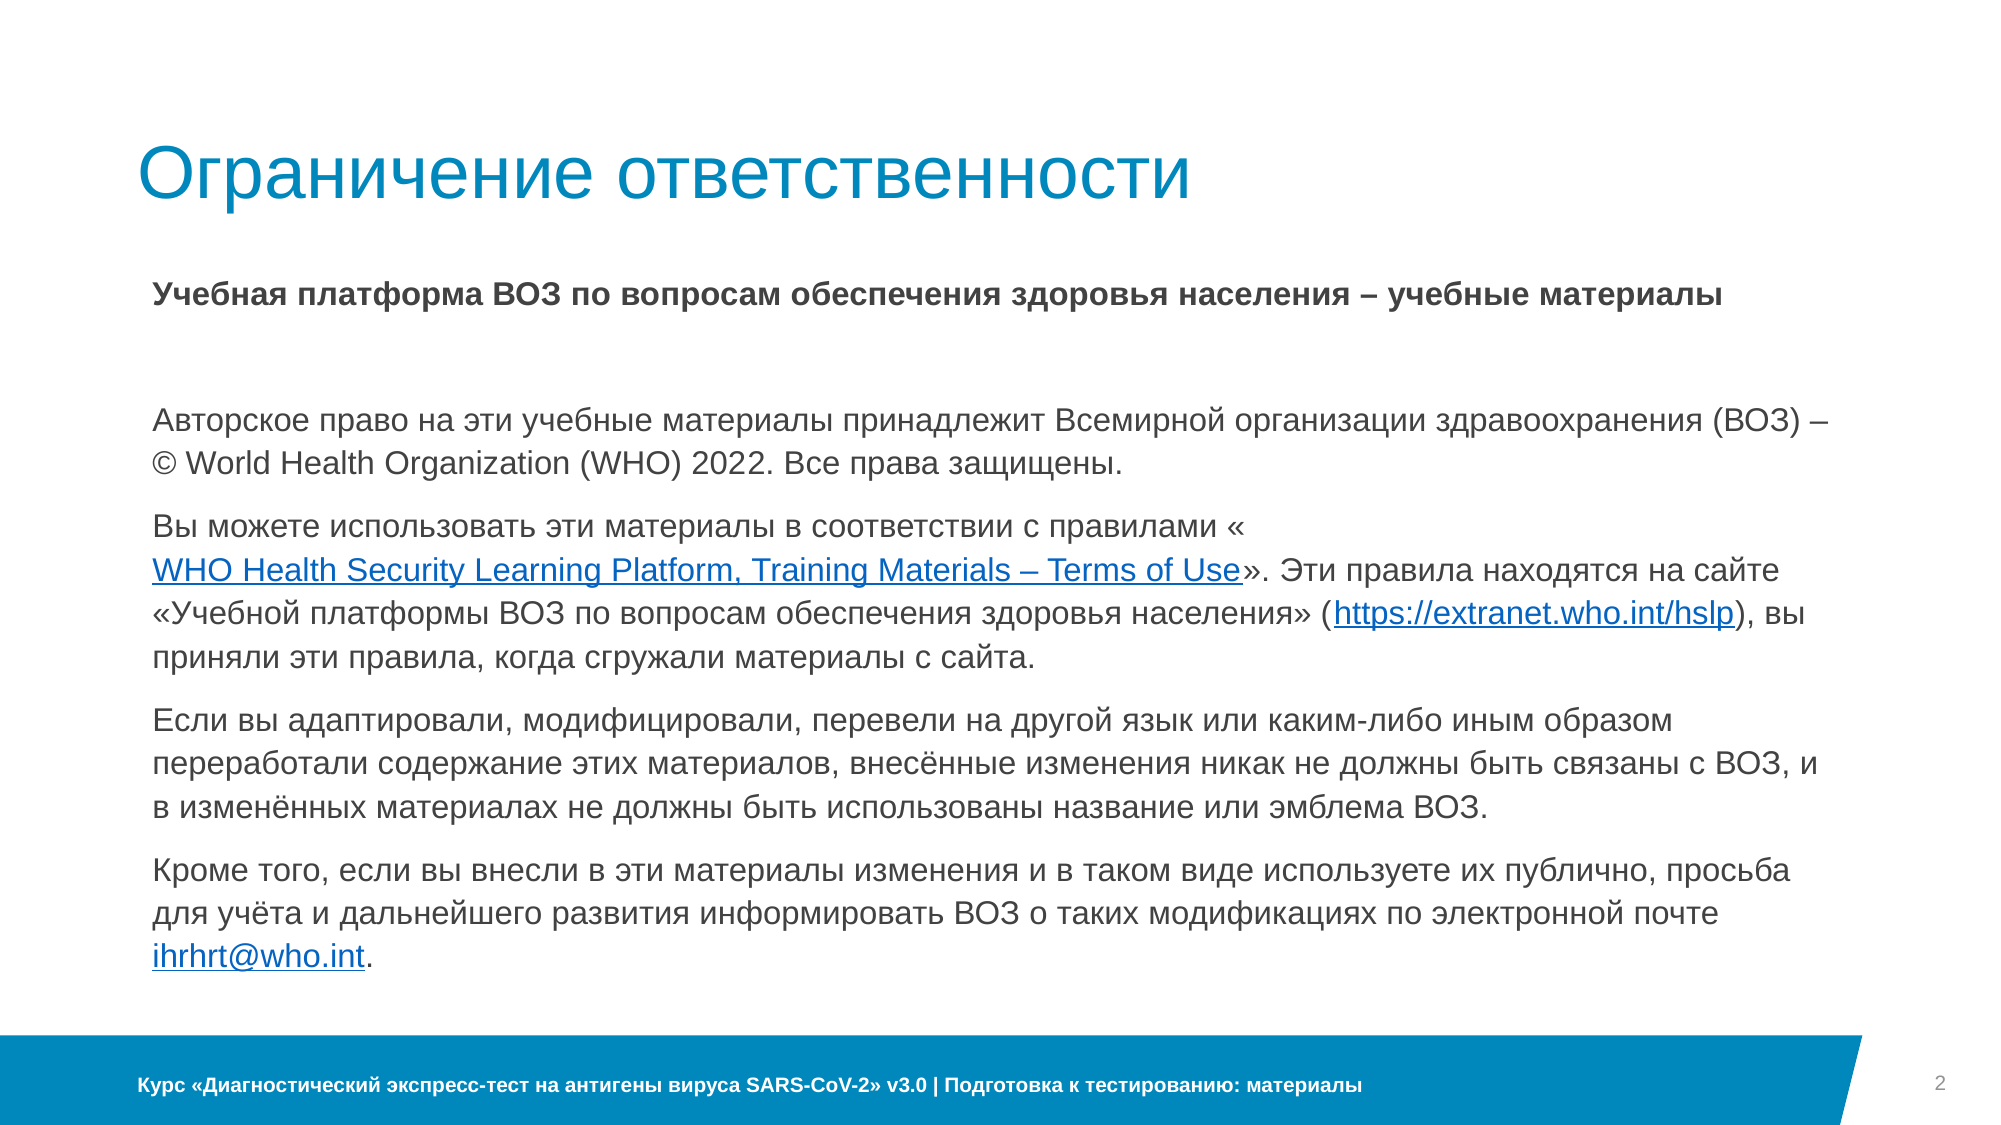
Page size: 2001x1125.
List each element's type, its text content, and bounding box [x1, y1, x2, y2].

footer Курс «Диагностический экспресс-тест на антигены вируса SARS-CoV-2» v3.0 | Подготовка к тестированию: материалы [137, 1042, 1675, 1125]
slide_number 2 [1862, 1035, 1947, 1125]
title Ограничение ответственности [137, 59, 1863, 215]
list Учебная платформа ВОЗ по вопросам обеспечения здоровья населения – учебные материалы Авторское право на эти учебные материалы принадлежит Всемирной организации здравоохранения (ВОЗ) – © World Health Organization (WHO) 2022. Все права защищены. Вы можете использовать эти материалы в соответствии с правилами «WHO Health Security Learning Platform, Training Materials – Terms of Use». Эти правила находятся на сайте «Учебной платформы ВОЗ по вопросам обеспечения здоровья населения» (https://extranet.who.int/hslp), вы приняли эти правила, когда сгружали материалы с сайта. Если вы адаптировали, модифицировали, перевели на другой язык или каким-либо иным образом переработали содержание этих материалов, внесённые изменения никак не должны быть связаны с ВОЗ, и в изменённых материалах не должны быть использованы название или эмблема ВОЗ. Кроме того, если вы внесли в эти материалы изменения и в таком виде используете их публично, просьба для учёта и дальнейшего развития информировать ВОЗ о таких модификациях по электронной почте ihrhrt@who.int. [137, 260, 1863, 990]
